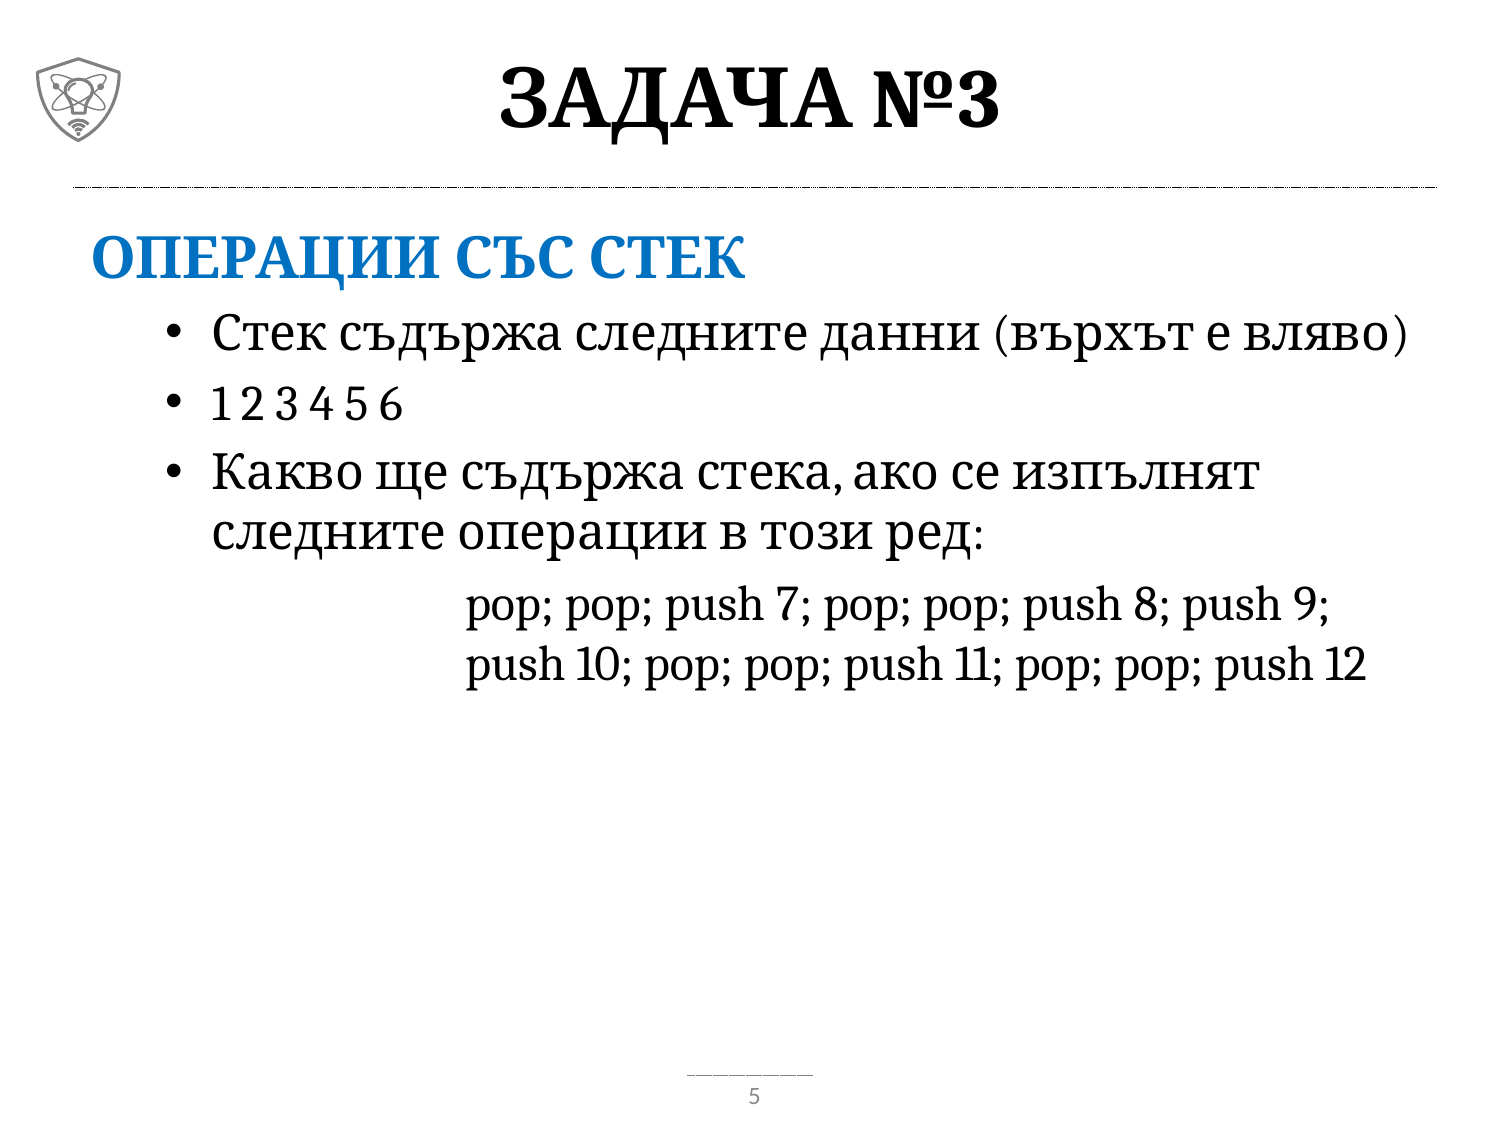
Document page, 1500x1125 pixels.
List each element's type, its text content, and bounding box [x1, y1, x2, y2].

list Операции със стек Стек съдържа следните данни (върхът е вляво) 1 2 3 4 5 6 Какво ще съдържа стека, ако се изпълнят следните операции в този ред: pop; pop; push 7; pop; pop; push 8; push 9; push 10; pop; pop; push 11; pop; pop; push 12 [75, 212, 1450, 1063]
title Задача №3 [0, 0, 1500, 188]
slide_number 5 [579, 1065, 930, 1125]
